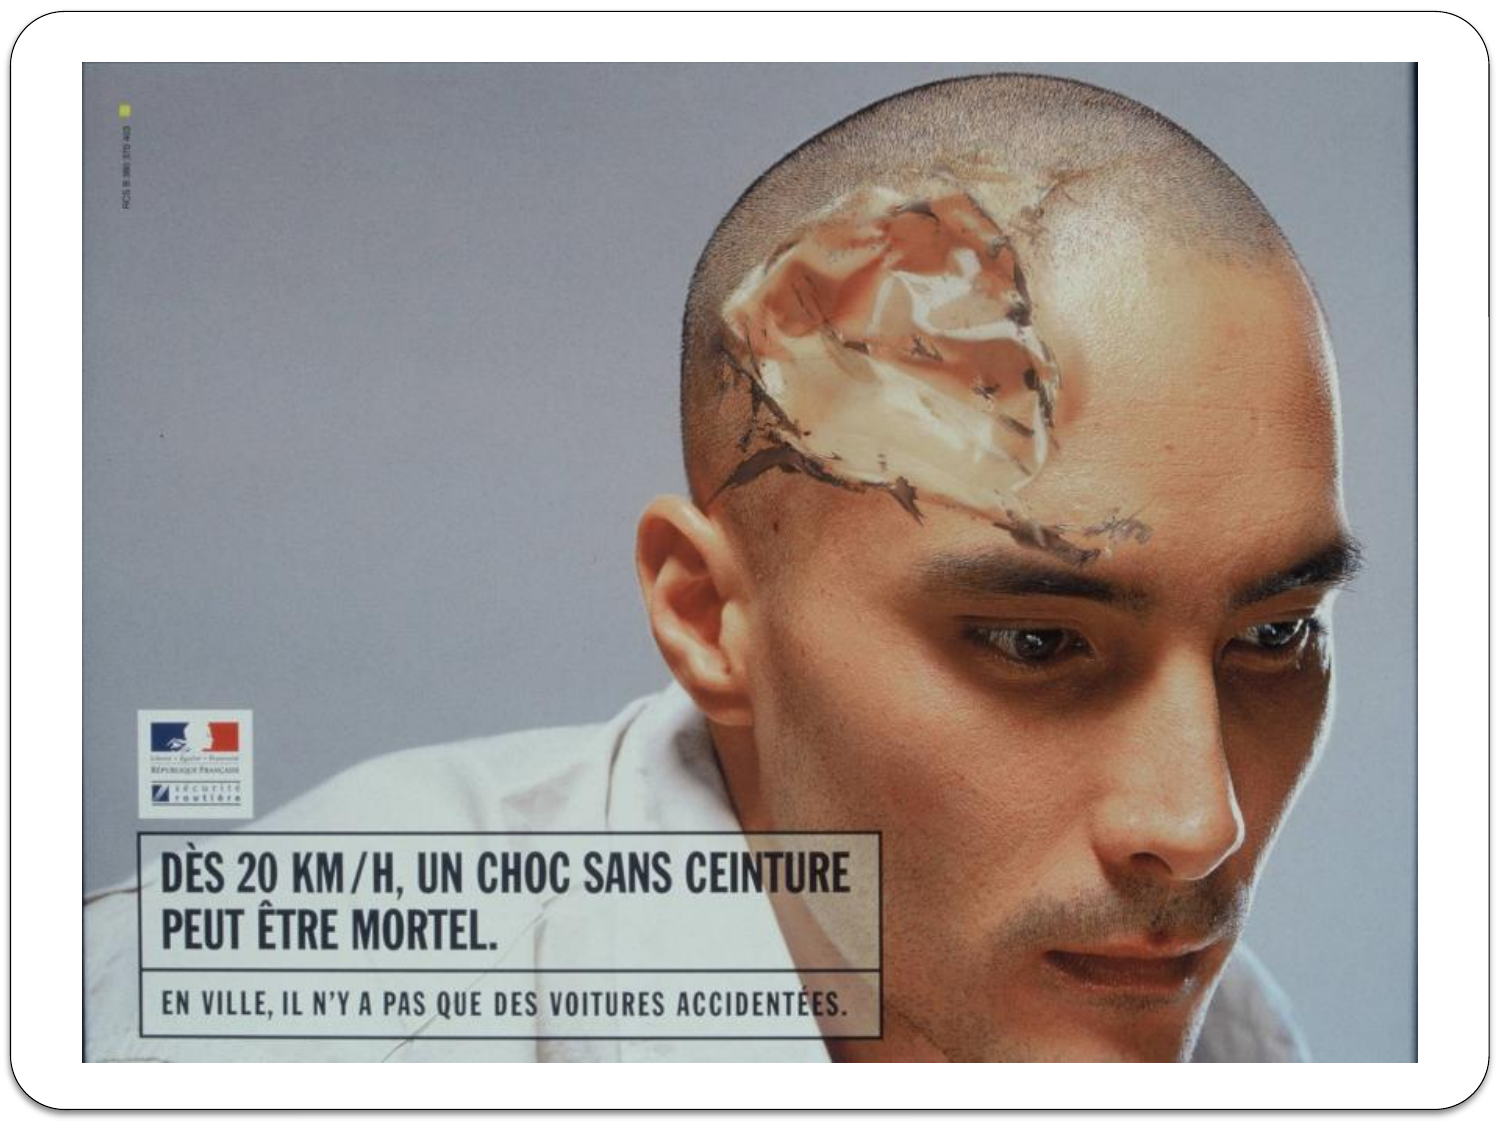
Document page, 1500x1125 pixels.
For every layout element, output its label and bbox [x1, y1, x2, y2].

picture [81, 62, 1419, 1063]
